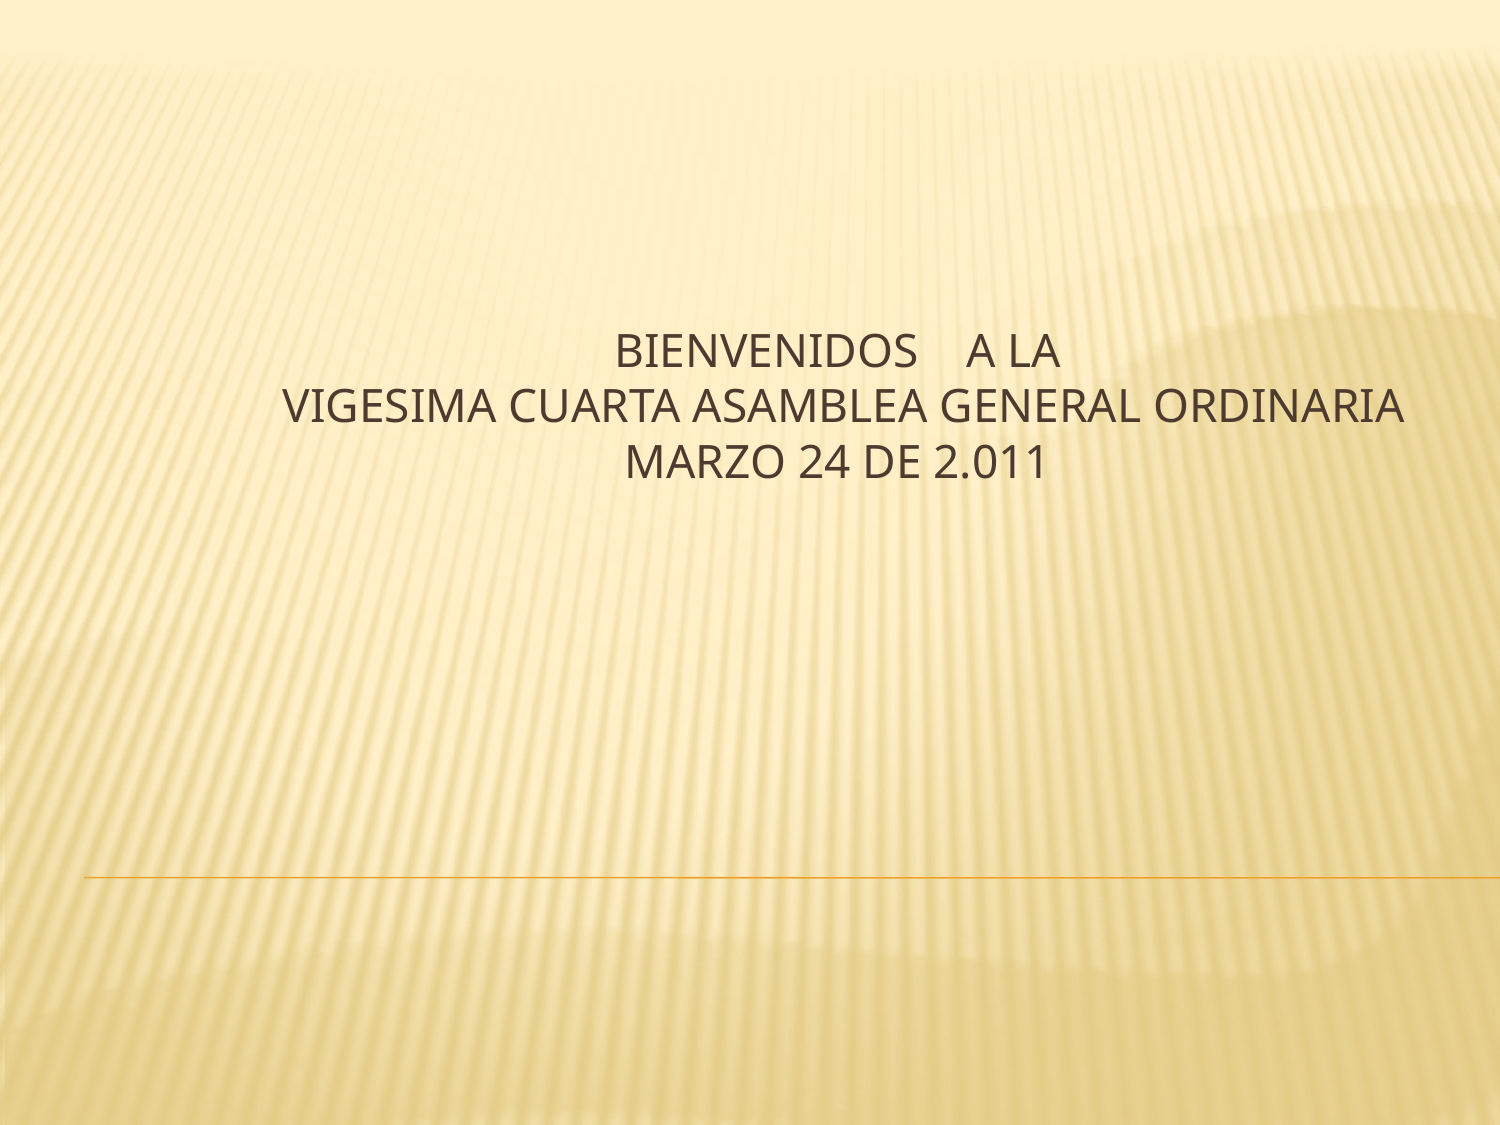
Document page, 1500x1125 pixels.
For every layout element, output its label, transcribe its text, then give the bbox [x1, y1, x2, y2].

title BIENVENIDOS A LA VIGESIMA CUARTA ASAMBLEA GENERAL ORDINARIA MARZO 24 DE 2.011 [230, 314, 1446, 556]
